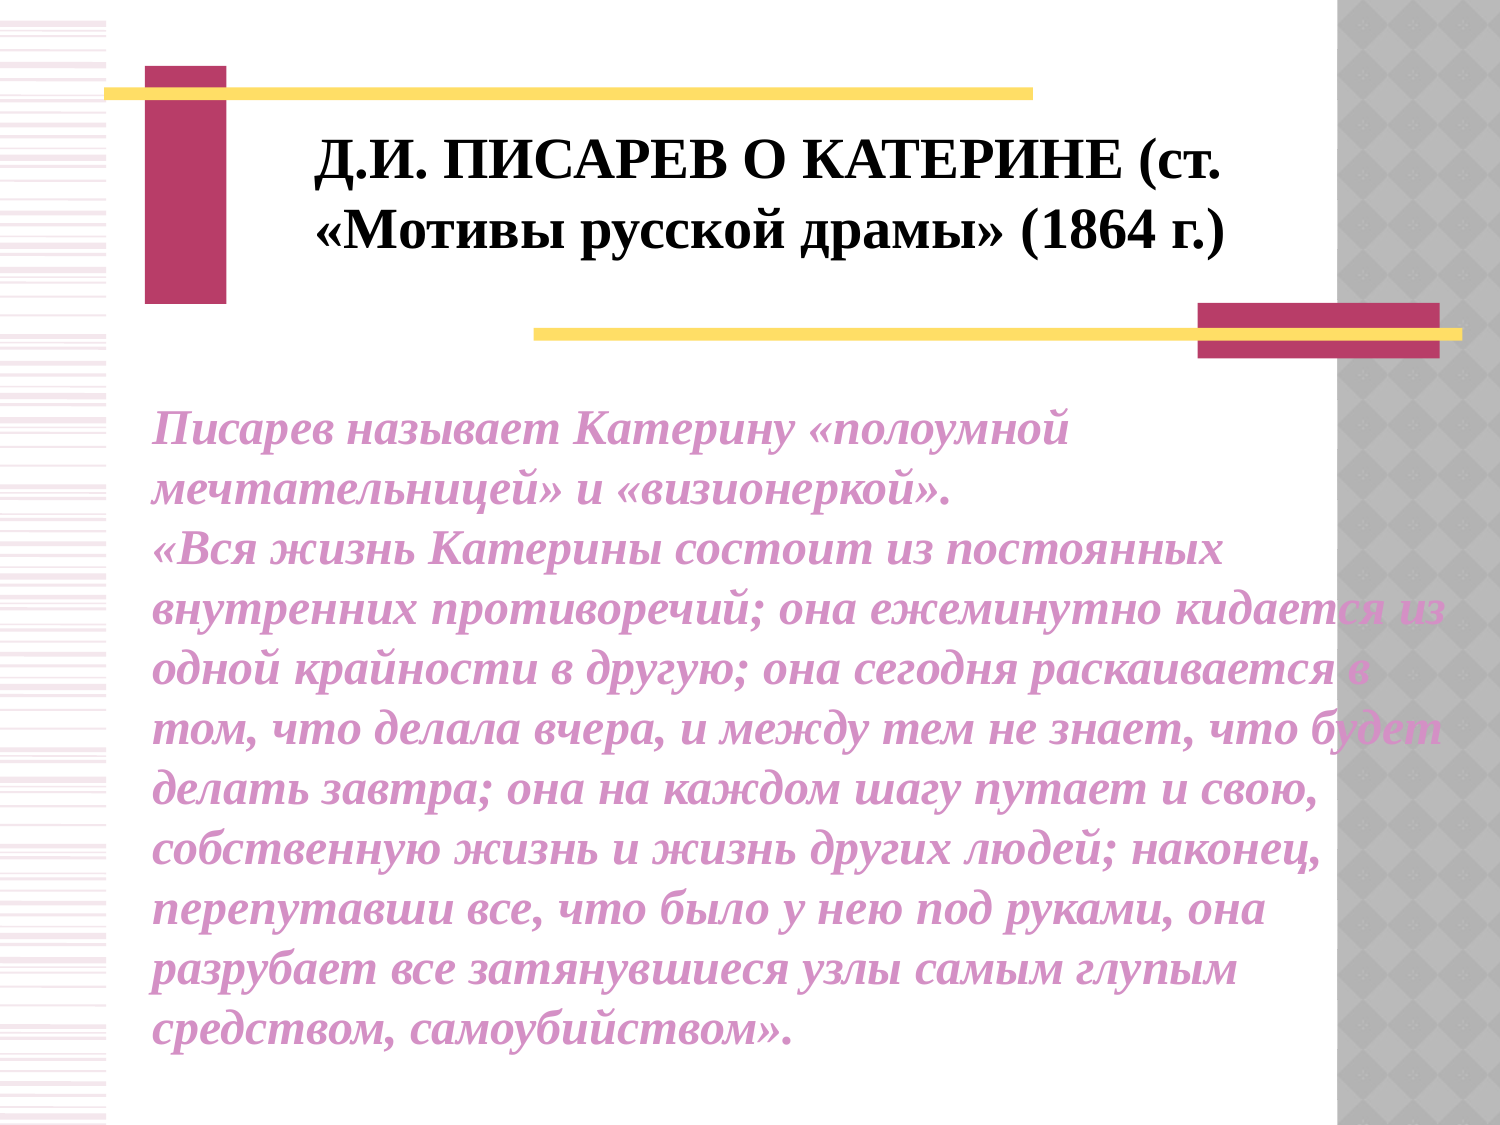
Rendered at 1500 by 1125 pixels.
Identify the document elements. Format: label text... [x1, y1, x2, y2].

text_box Д.И. ПИСАРЕВ О КАТЕРИНЕ (ст. «Мотивы русской драмы» (1864 г.) [300, 112, 1375, 268]
text_box Писарев называет Катерину «полоумной мечтательницей» и «визионеркой». «Вся жизнь Катерины состоит из постоянных внутренних противоречий; она ежеминутно кидается из одной крайности в другую; она сегодня раскаивается в том, что делала вчера, и между тем не знает, что будет делать завтра; она на каждом шагу путает и свою, собственную жизнь и жизнь других людей; наконец, перепутавши все, что было у нею под руками, она разрубает все затянувшиеся узлы самым глупым средством, самоубийством». [137, 387, 1463, 1063]
